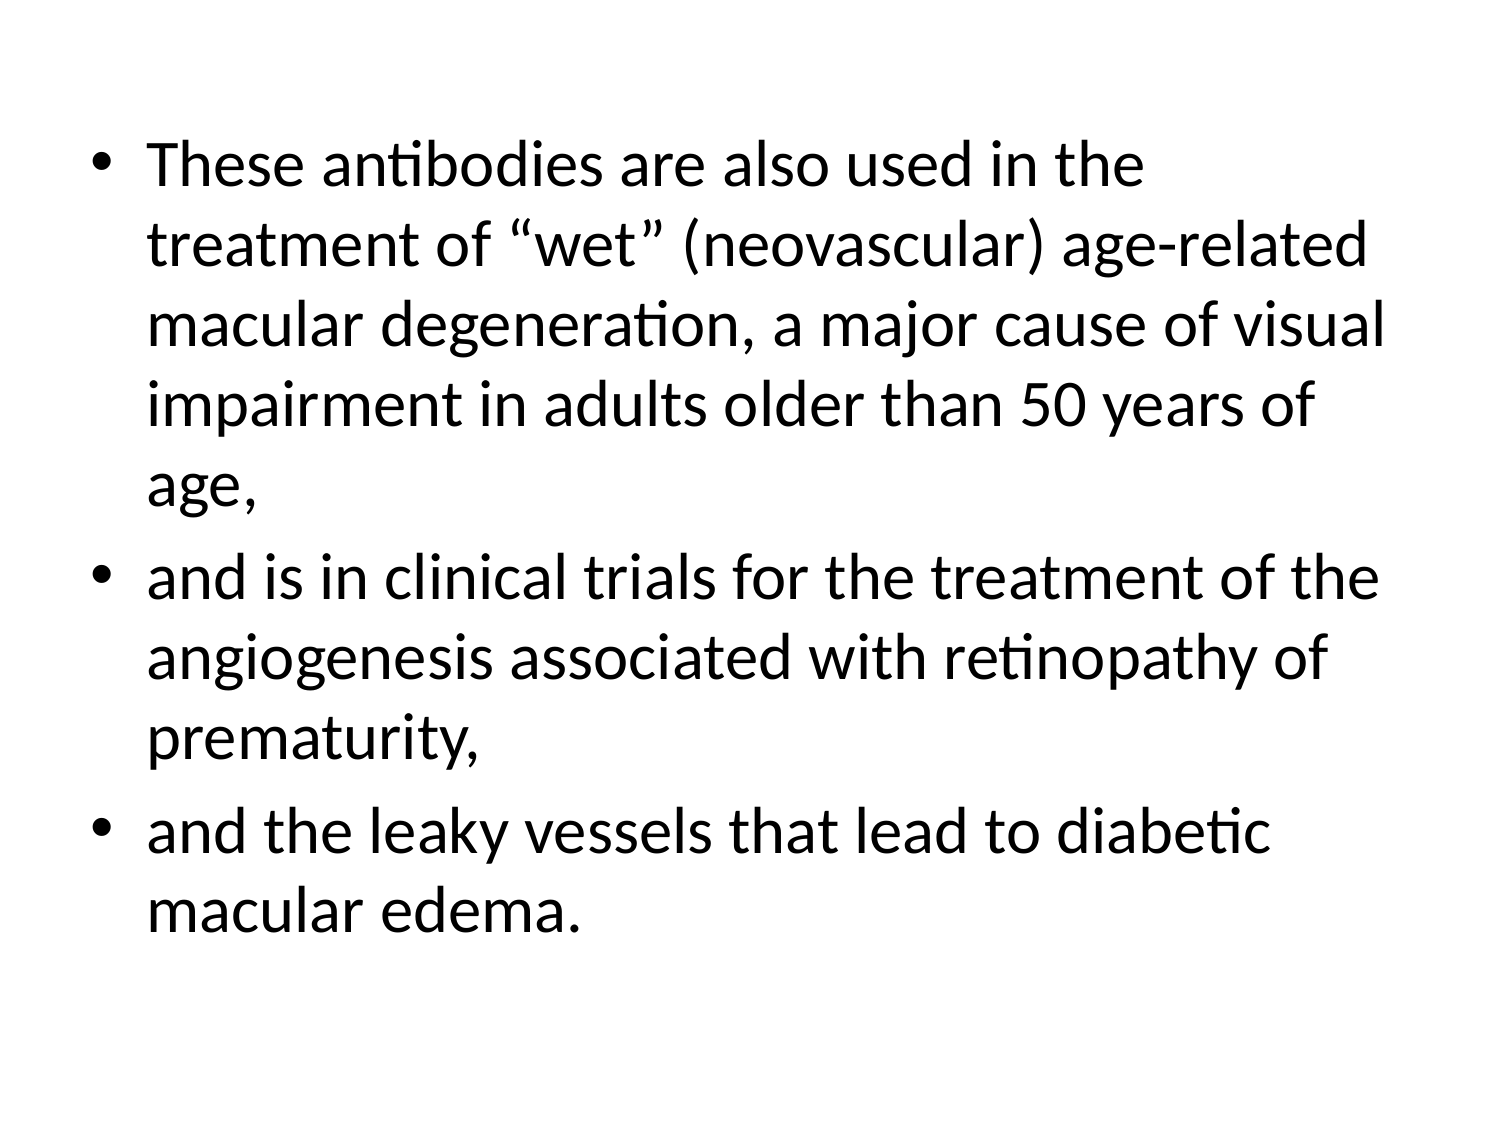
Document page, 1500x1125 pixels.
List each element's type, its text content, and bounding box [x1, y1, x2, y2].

list These antibodies are also used in the treatment of “wet” (neovascular) age-related macular degeneration, a major cause of visual impairment in adults older than 50 years of age, and is in clinical trials for the treatment of the angiogenesis associated with retinopathy of prematurity, and the leaky vessels that lead to diabetic macular edema. [75, 112, 1425, 1005]
